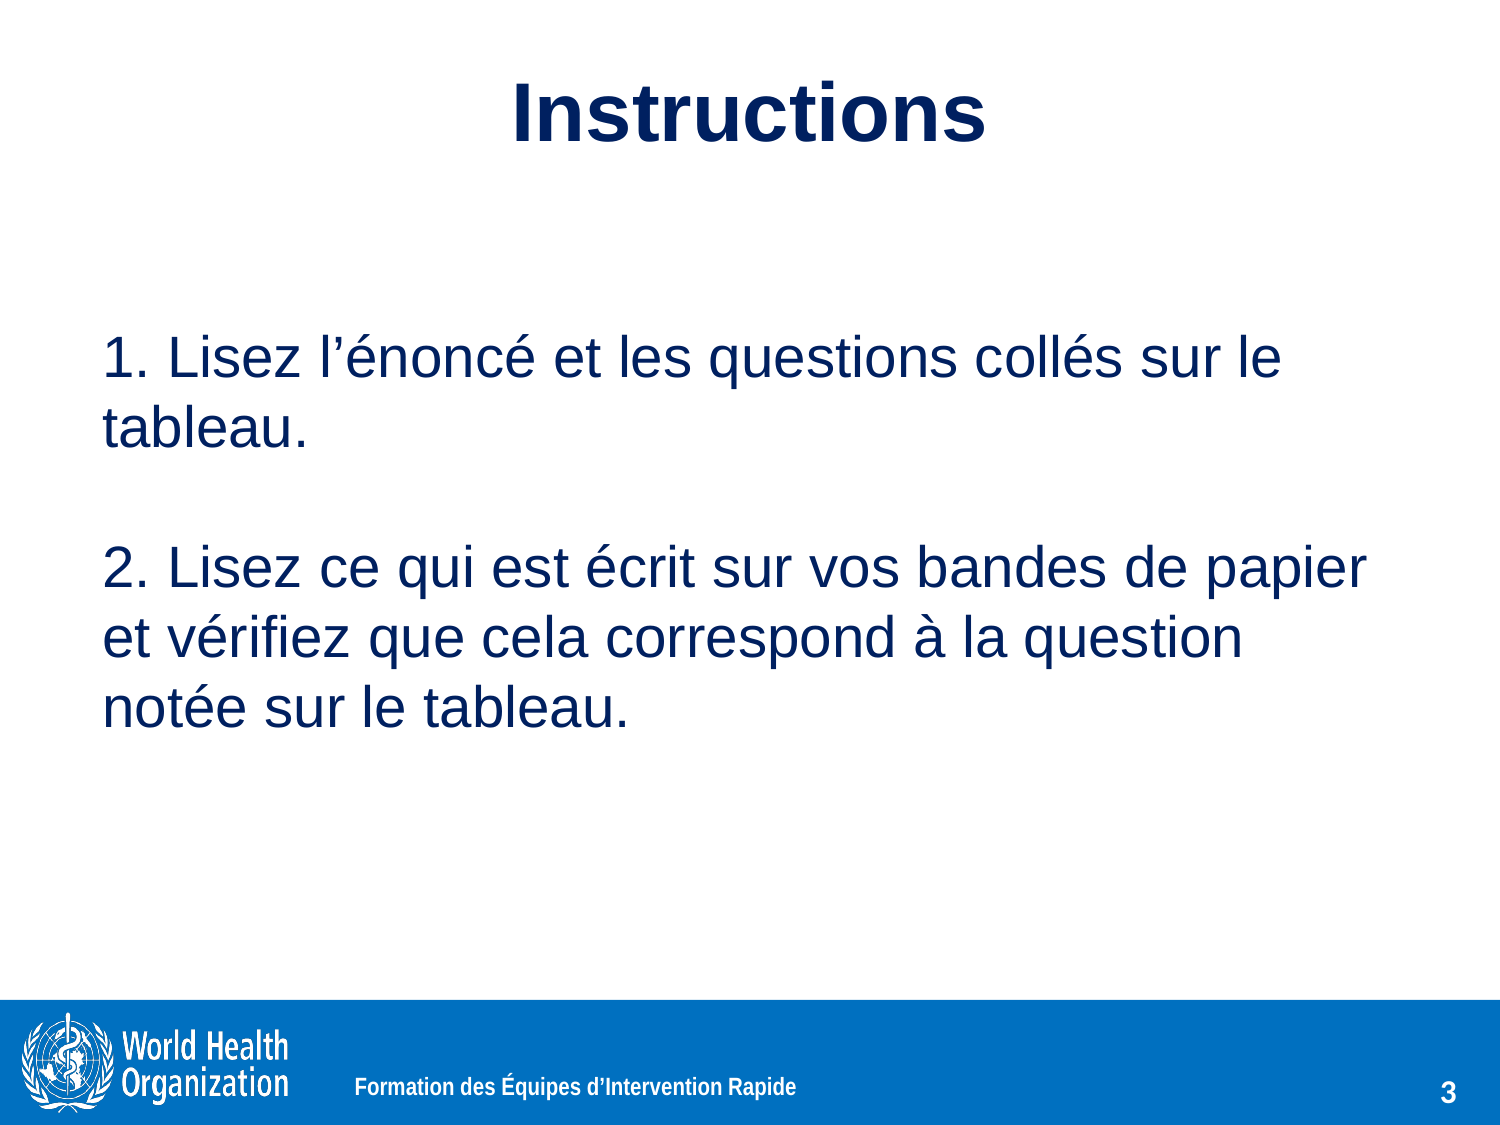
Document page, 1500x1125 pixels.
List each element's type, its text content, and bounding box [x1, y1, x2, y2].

picture [21, 1012, 288, 1113]
text_box 1. Lisez l’énoncé et les questions collés sur le tableau. 2. Lisez ce qui est écrit sur vos bandes de papier et vérifiez que cela correspond à la question notée sur le tableau. [87, 311, 1424, 747]
title Instructions [75, 13, 1425, 202]
